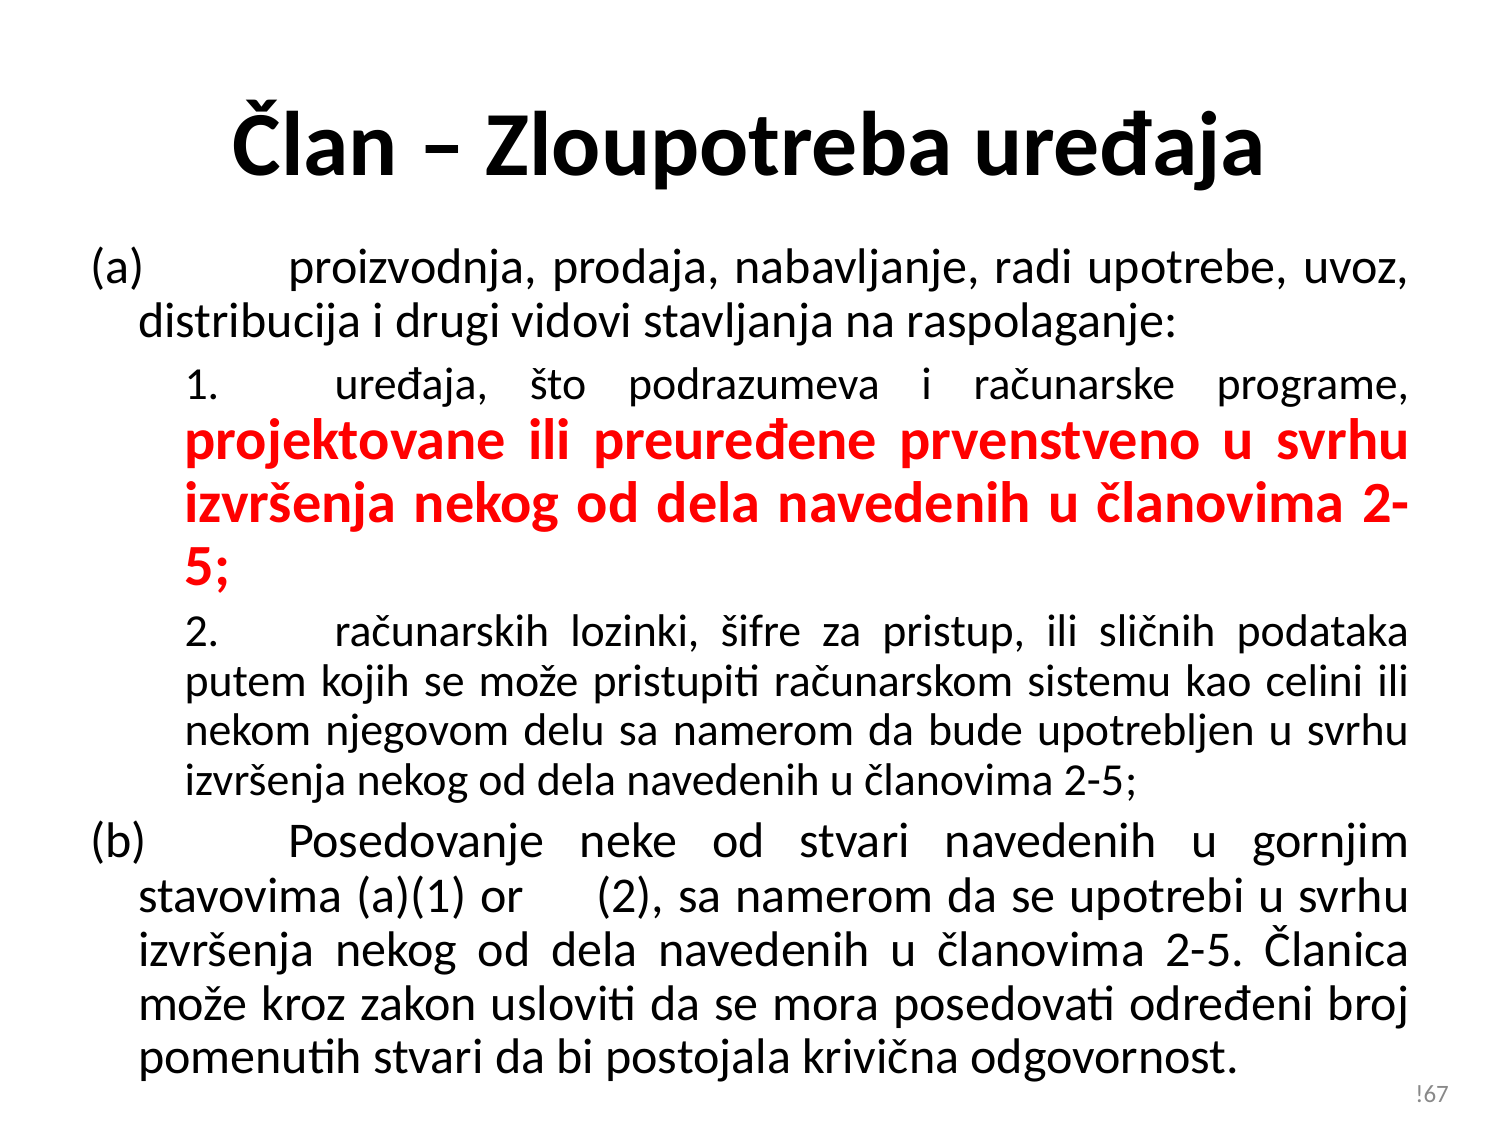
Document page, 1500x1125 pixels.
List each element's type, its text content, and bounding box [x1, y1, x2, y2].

slide_number !67 [1114, 1062, 1465, 1123]
list (a) proizvodnja, prodaja, nabavljanje, radi upotrebe, uvoz, distribucija i drugi vidovi stavljanja na raspolaganje: 1. uređaja, što podrazumeva i računarske programe, projektovane ili preuređene prvenstveno u svrhu izvršenja nekog od dela navedenih u članovima 2-5; 2. računarskih lozinki, šifre za pristup, ili sličnih podataka putem kojih se može pristupiti računarskom sistemu kao celini ili nekom njegovom delu sa namerom da bude upotrebljen u svrhu izvršenja nekog od dela navedenih u članovima 2-5; (b) Posedovanje neke od stvari navedenih u gornjim stavovima (a)(1) or (2), sa namerom da se upotrebi u svrhu izvršenja nekog od dela navedenih u članovima 2-5. Članica može kroz zakon usloviti da se mora posedovati određeni broj pomenutih stvari da bi postojala krivična odgovornost. [74, 232, 1426, 1051]
title Član – Zloupotreba uređaja [74, 44, 1426, 232]
